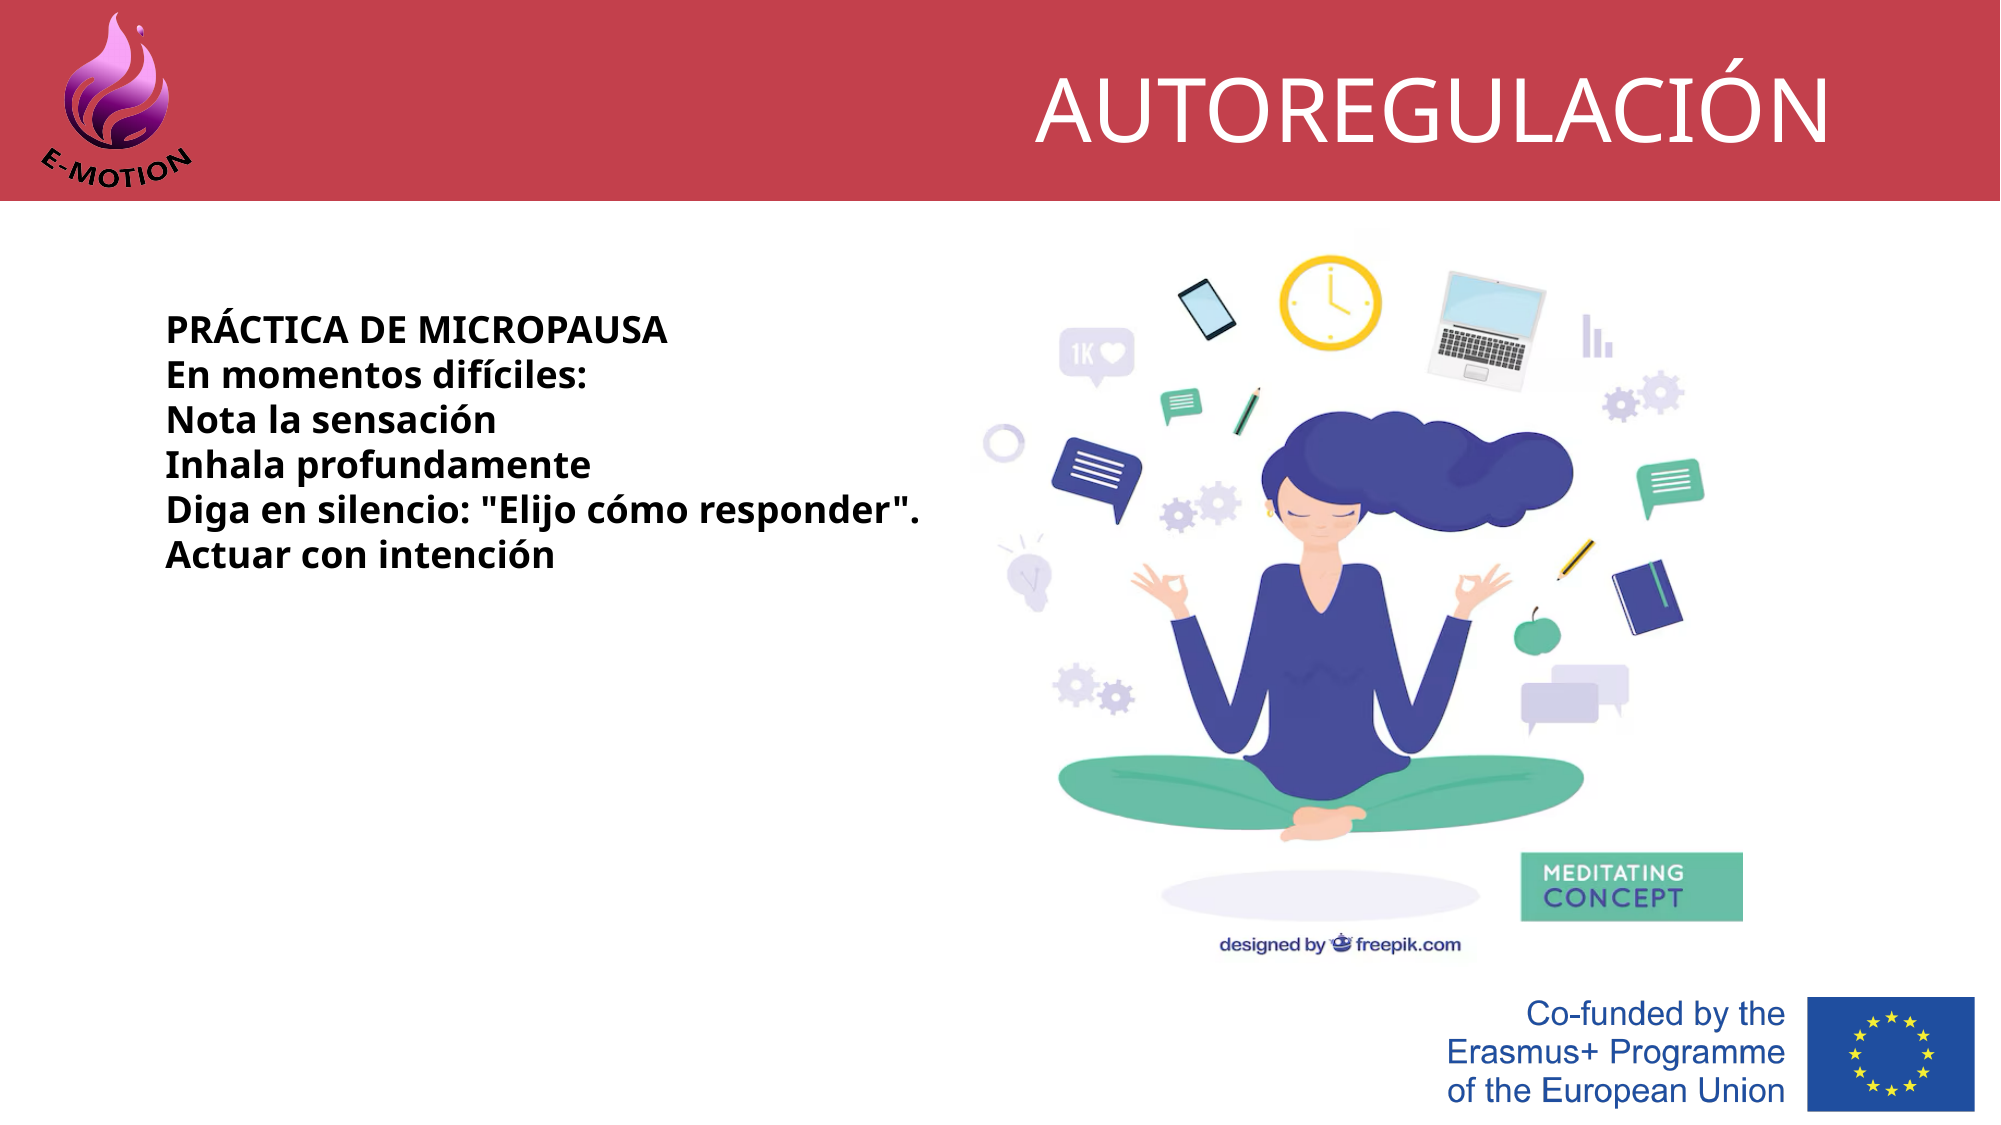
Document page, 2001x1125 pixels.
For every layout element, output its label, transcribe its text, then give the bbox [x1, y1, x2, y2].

picture [0, 0, 253, 247]
text_box AUTOREGULACIÓN [590, 46, 1850, 321]
picture [936, 227, 1744, 984]
text_box PRÁCTICA DE MICROPAUSA En momentos difíciles: Nota la sensación Inhala profundamente Diga en silencio: "Elijo cómo responder". Actuar con intención [150, 298, 936, 583]
